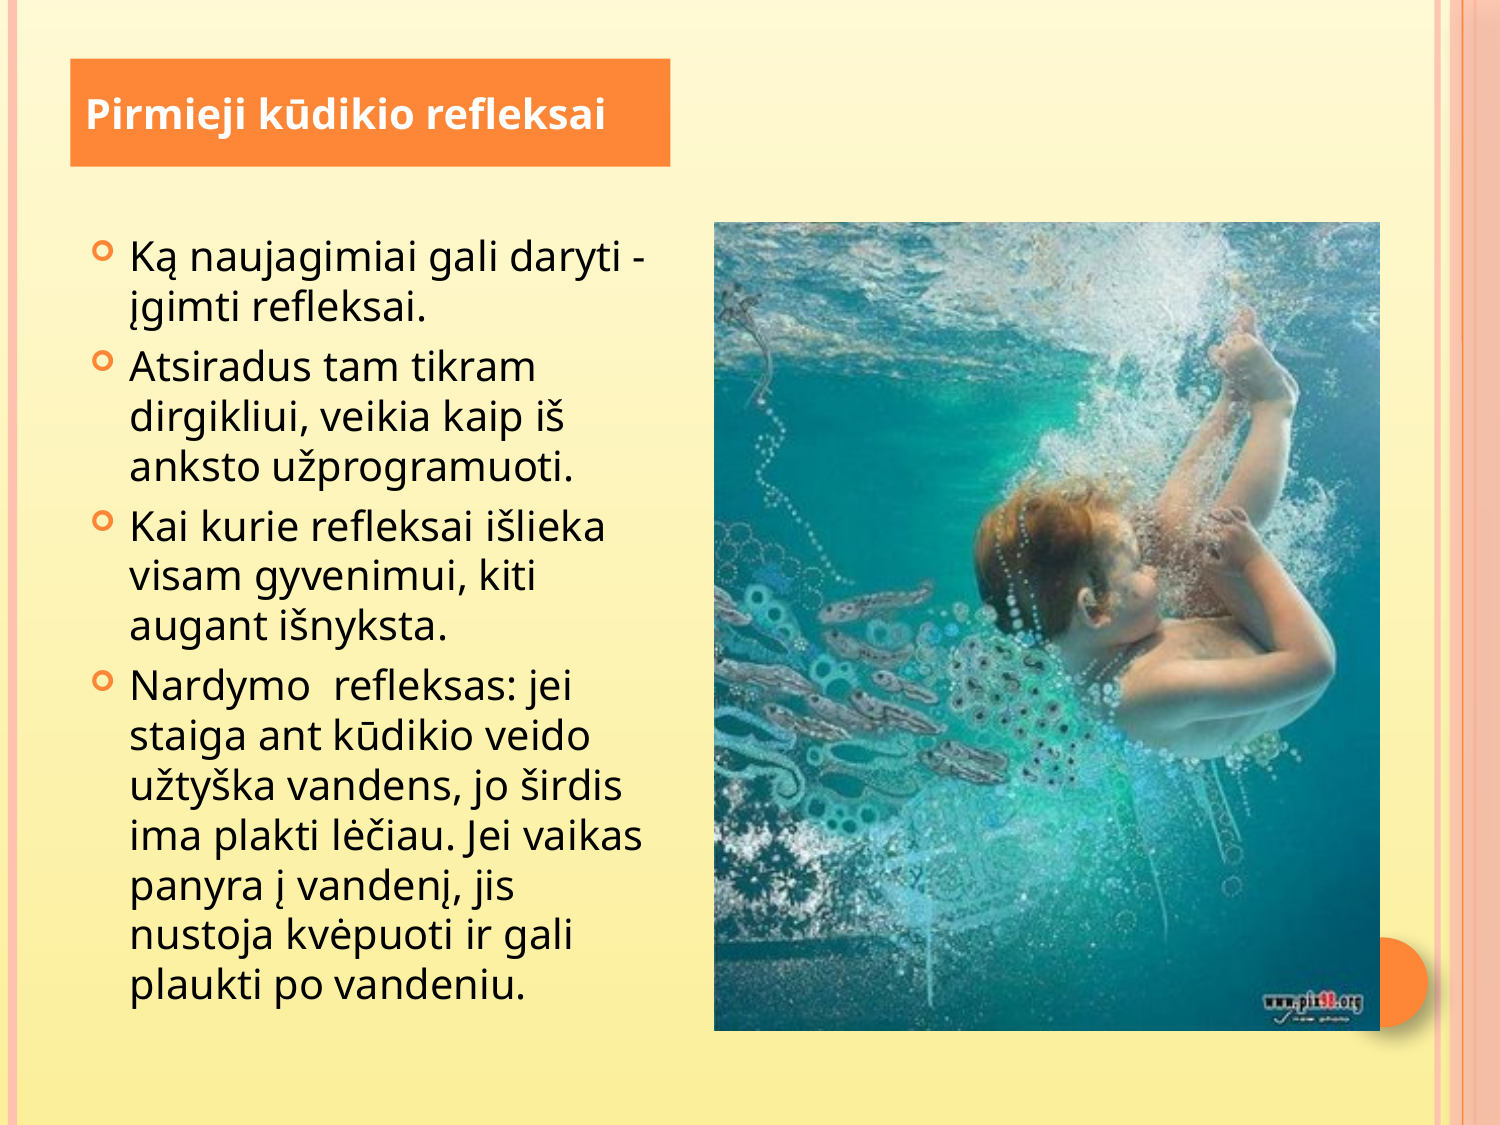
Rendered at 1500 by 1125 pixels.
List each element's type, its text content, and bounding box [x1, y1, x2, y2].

list Pirmieji kūdikio refleksai [70, 58, 671, 167]
list Ką naujagimiai gali daryti - įgimti refleksai. Atsiradus tam tikram dirgikliui, veikia kaip iš anksto užprogramuoti. Kai kurie refleksai išlieka visam gyvenimui, kiti augant išnyksta. Nardymo refleksas: jei staiga ant kūdikio veido užtyška vandens, jo širdis ima plakti lėčiau. Jei vaikas panyra į vandenį, jis nustoja kvėpuoti ir gali plaukti po vandeniu. [75, 222, 675, 1025]
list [714, 222, 1380, 1031]
